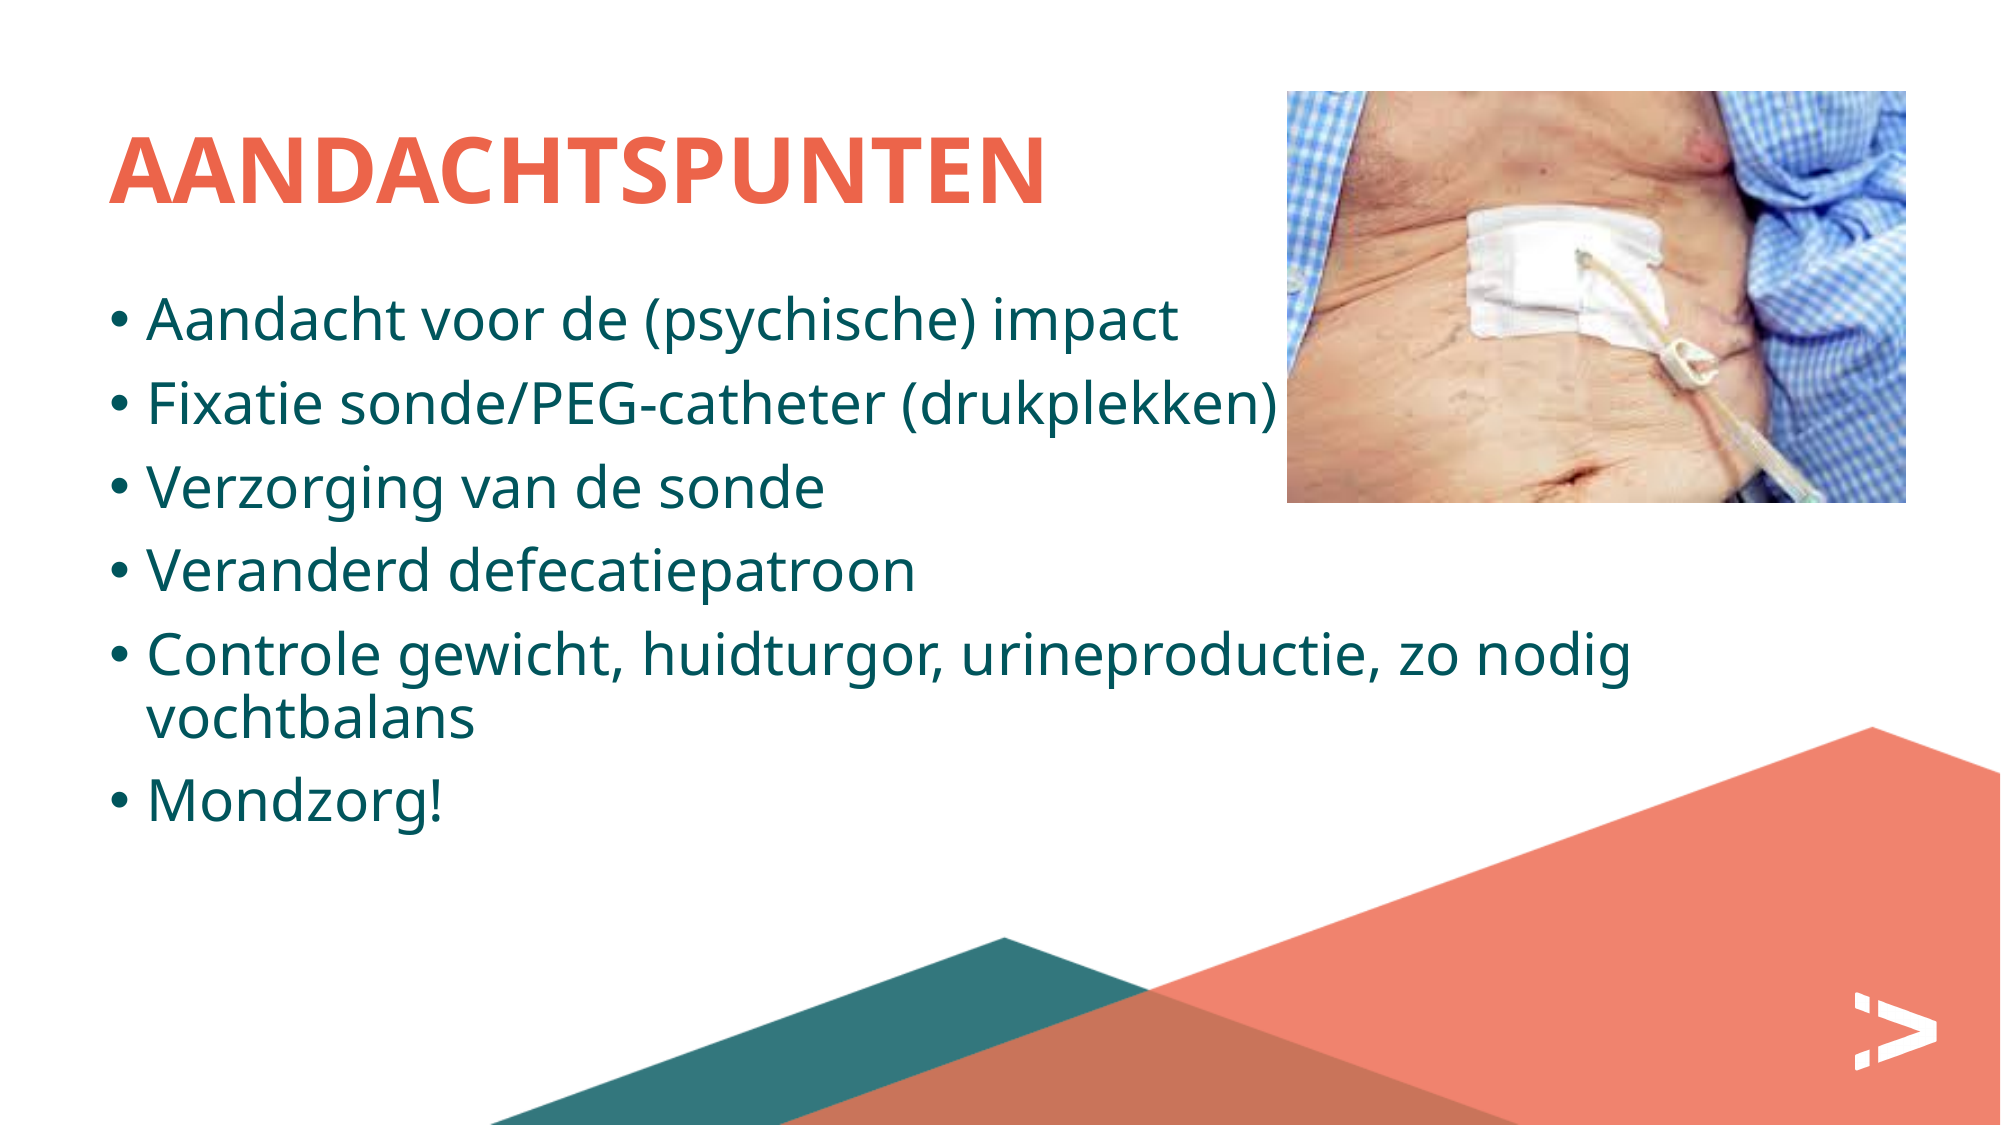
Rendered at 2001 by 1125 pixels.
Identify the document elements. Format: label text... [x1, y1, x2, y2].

title Aandachtspunten [94, 65, 1820, 282]
picture [0, 0, 2001, 1125]
list Aandacht voor de (psychische) impact Fixatie sonde/PEG-catheter (drukplekken) Verzorging van de sonde Veranderd defecatiepatroon Controle gewicht, huidturgor, urineproductie, zo nodig vochtbalans Mondzorg! [94, 282, 1820, 905]
